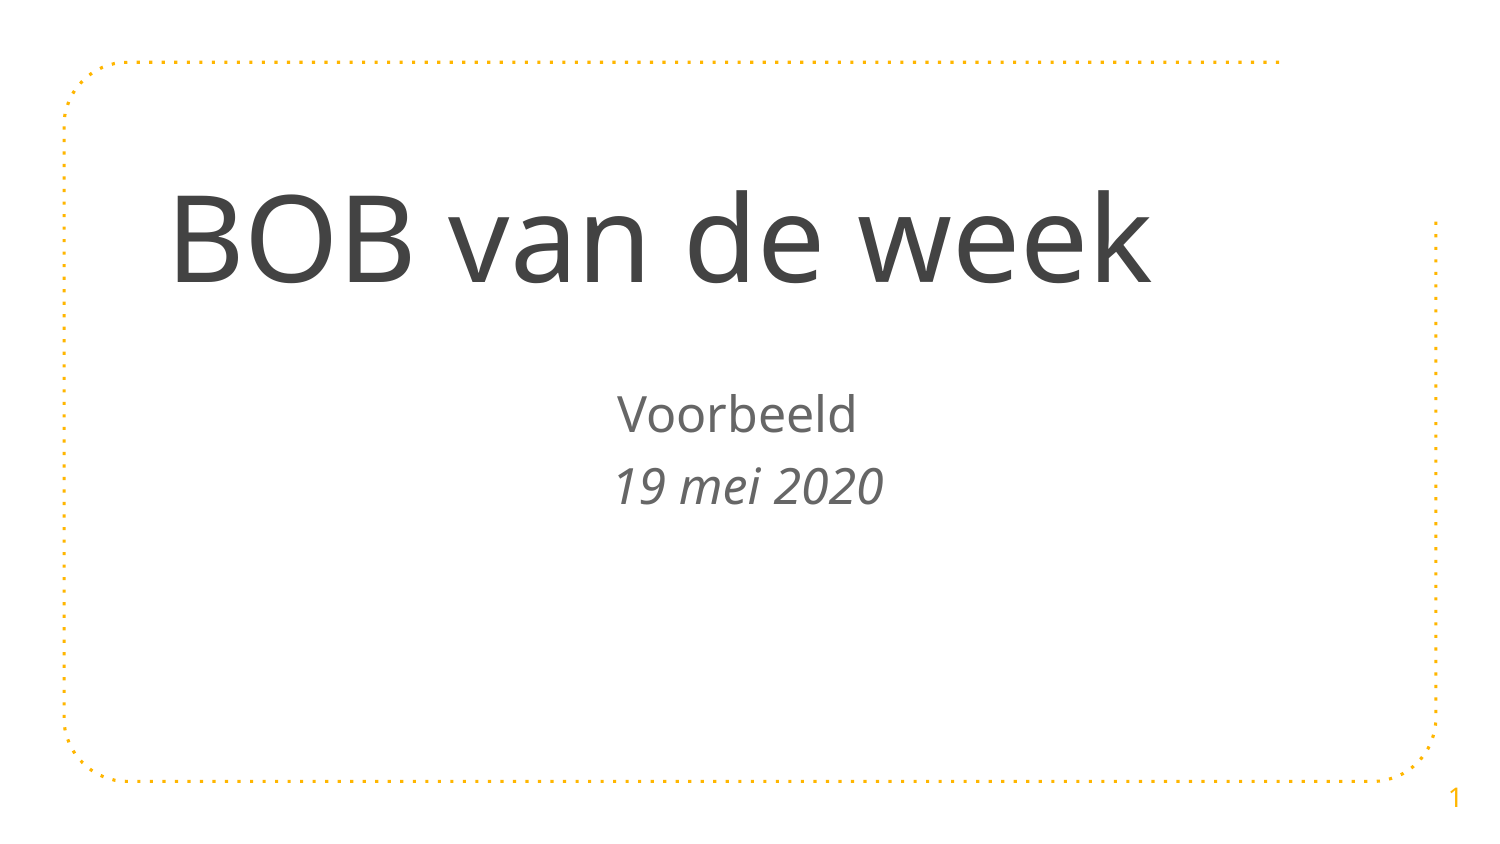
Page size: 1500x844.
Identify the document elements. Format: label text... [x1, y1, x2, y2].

slide_number 1 [1411, 753, 1500, 844]
list Voorbeeld 19 mei 2020 [151, 309, 1325, 708]
title BOB van de week [151, 146, 1278, 287]
